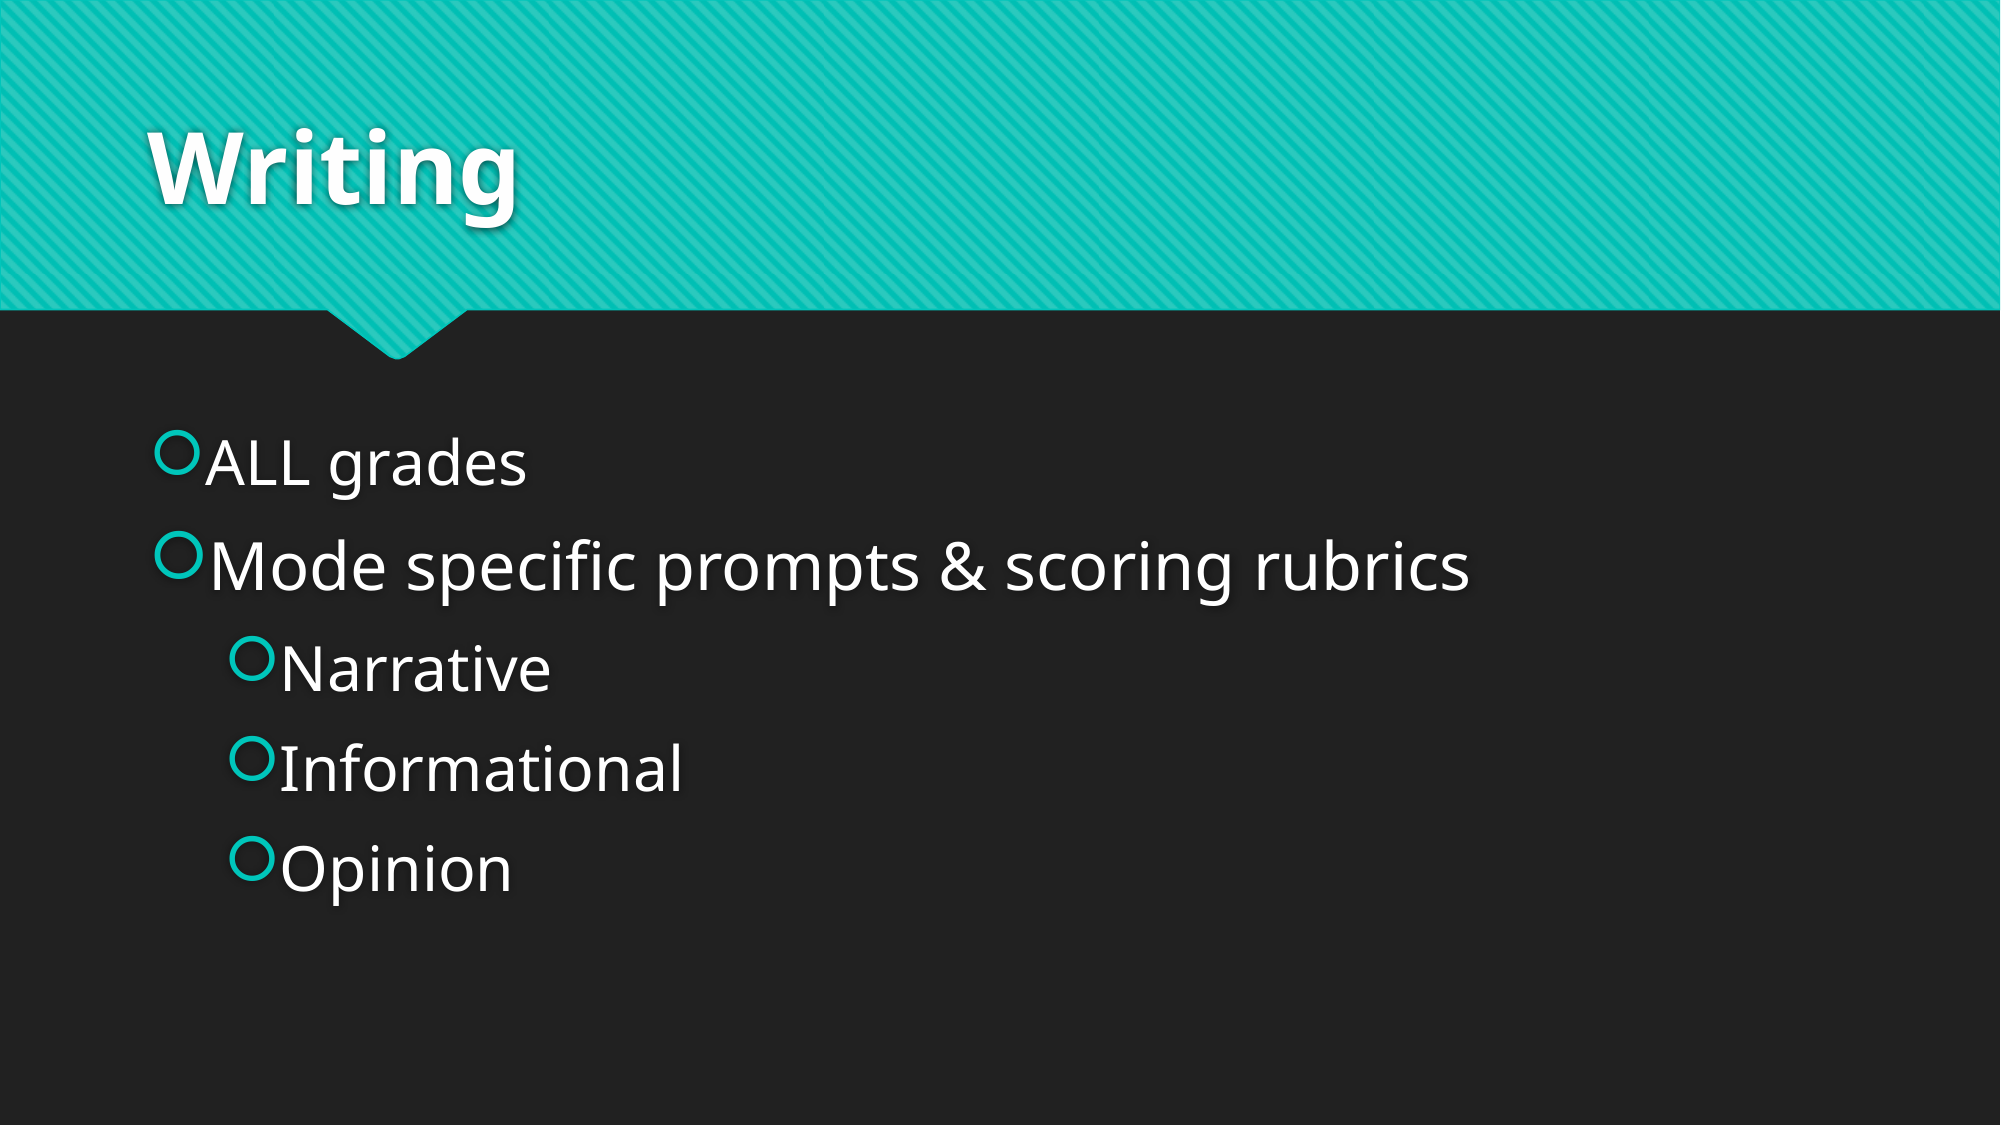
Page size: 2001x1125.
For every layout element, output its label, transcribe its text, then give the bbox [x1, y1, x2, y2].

list ALL grades Mode specific prompts & scoring rubrics Narrative Informational Opinion [134, 364, 1866, 1069]
title Writing [132, 73, 1868, 233]
